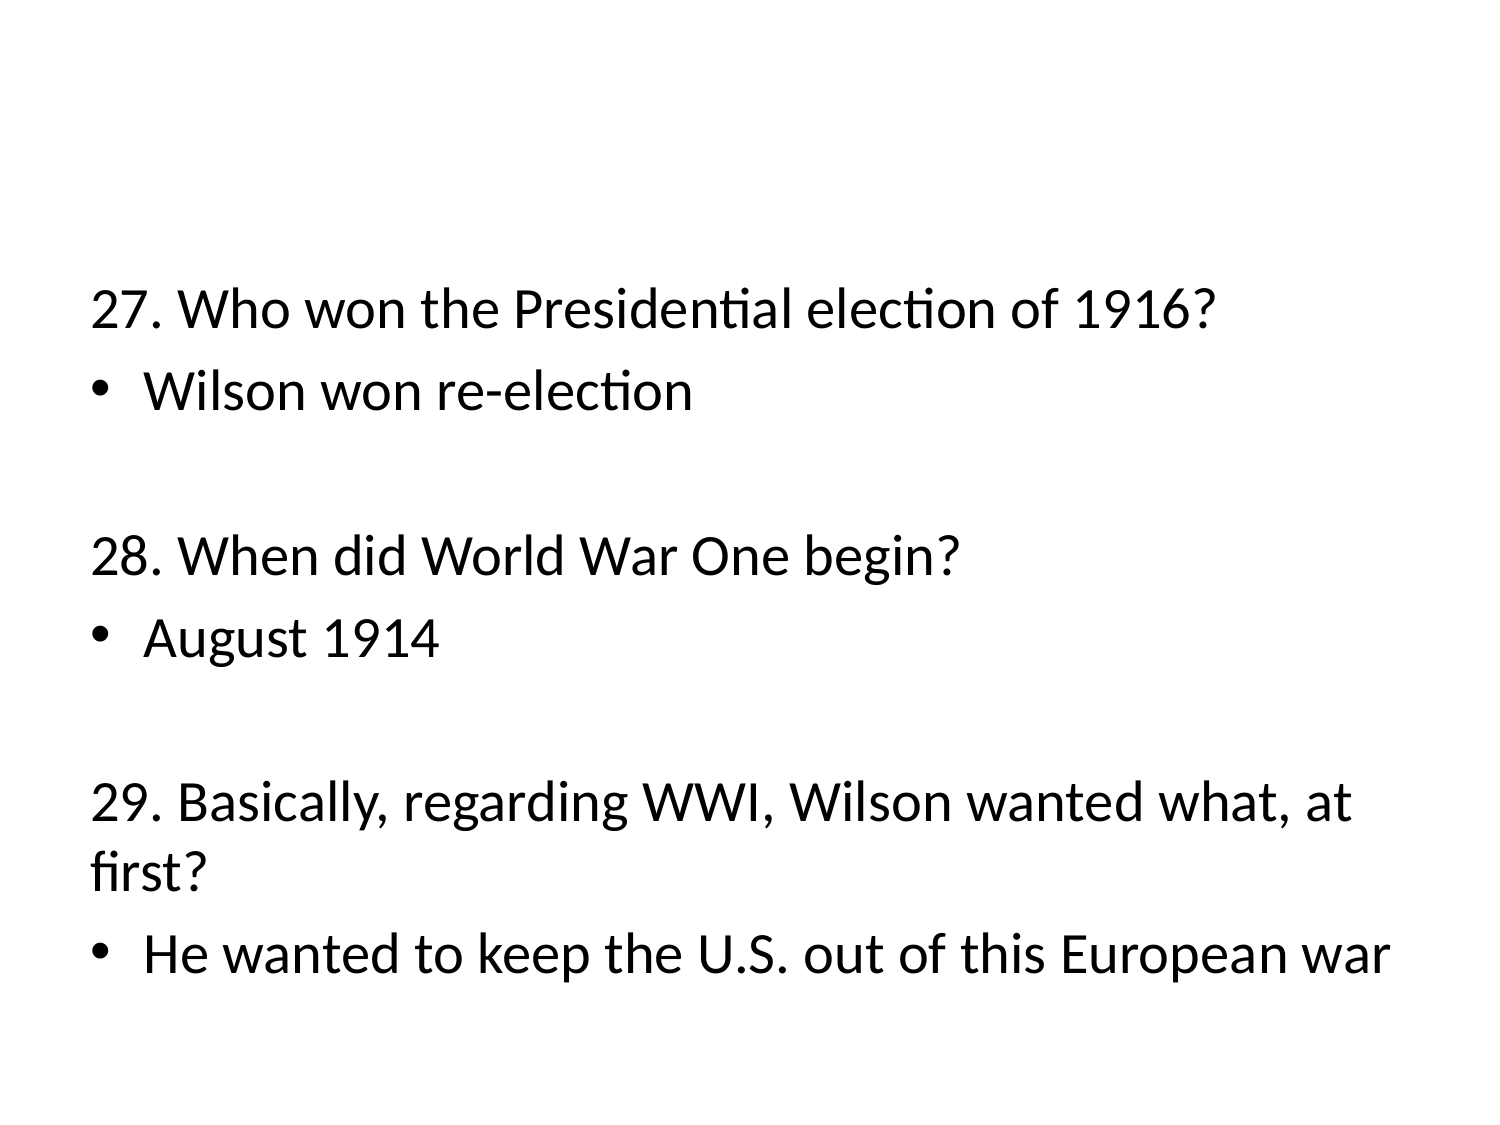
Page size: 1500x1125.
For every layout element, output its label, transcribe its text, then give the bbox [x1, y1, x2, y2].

list 27. Who won the Presidential election of 1916? Wilson won re-election 28. When did World War One begin? August 1914 29. Basically, regarding WWI, Wilson wanted what, at first? He wanted to keep the U.S. out of this European war [75, 262, 1425, 1005]
